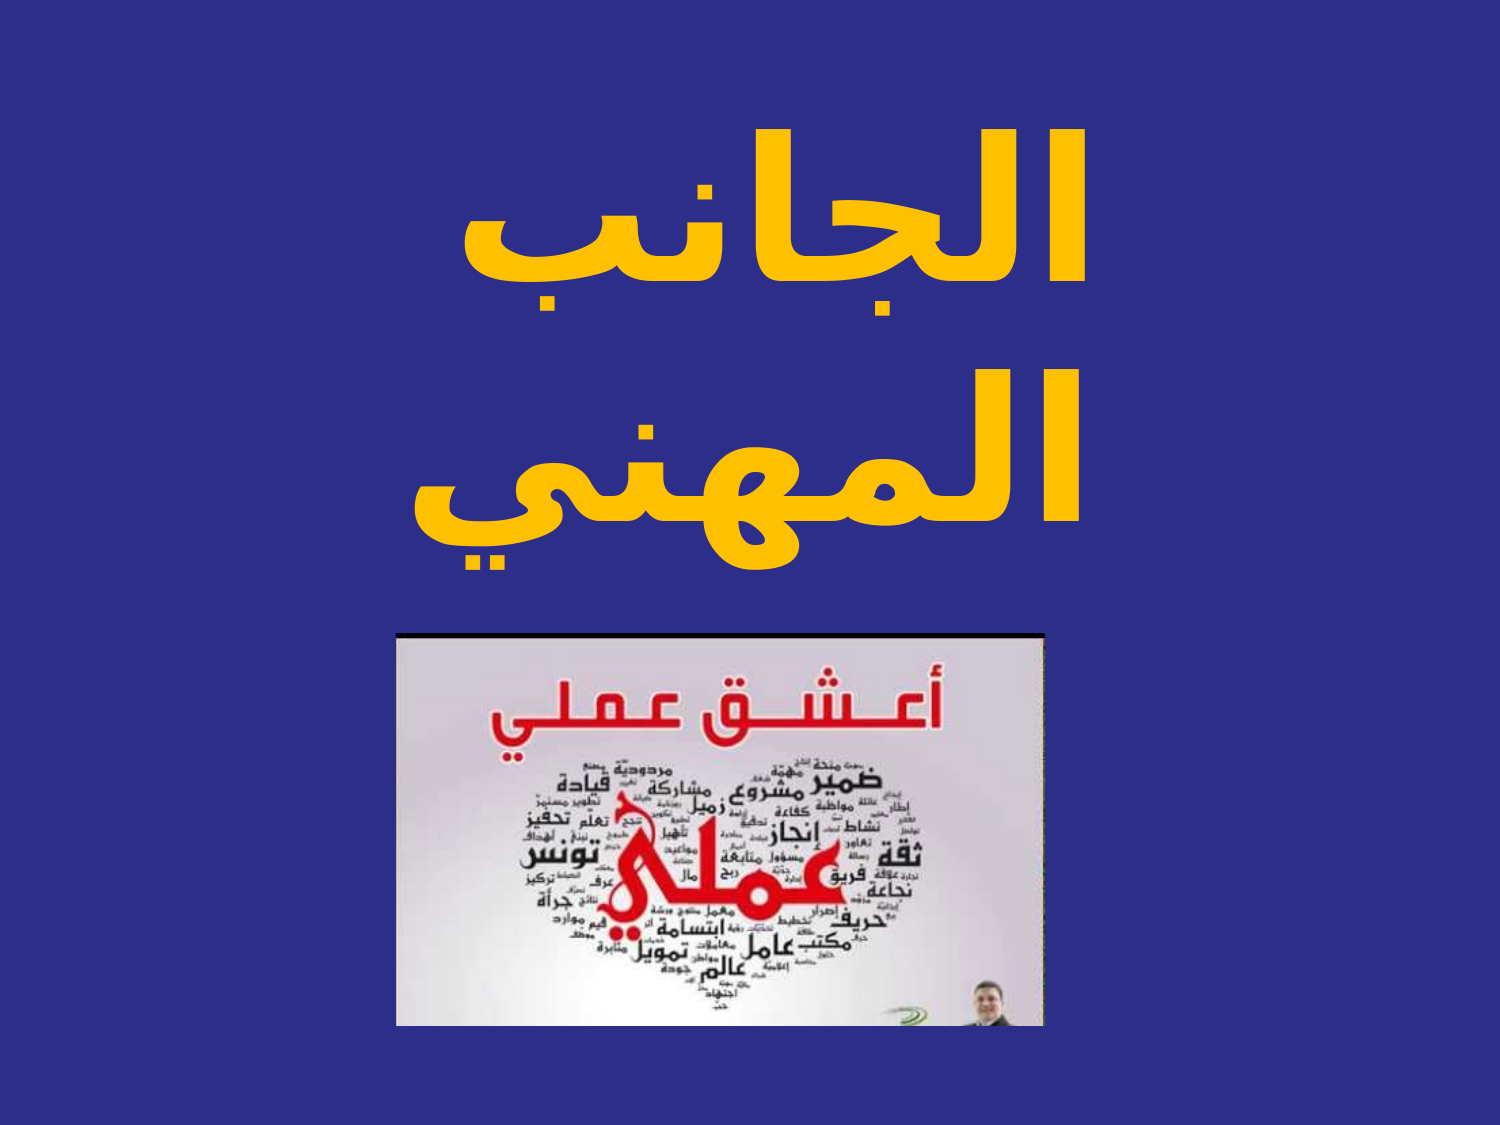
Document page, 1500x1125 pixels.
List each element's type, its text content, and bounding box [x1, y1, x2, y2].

title الجانب المهني [74, 44, 1426, 599]
picture [395, 633, 1046, 1026]
